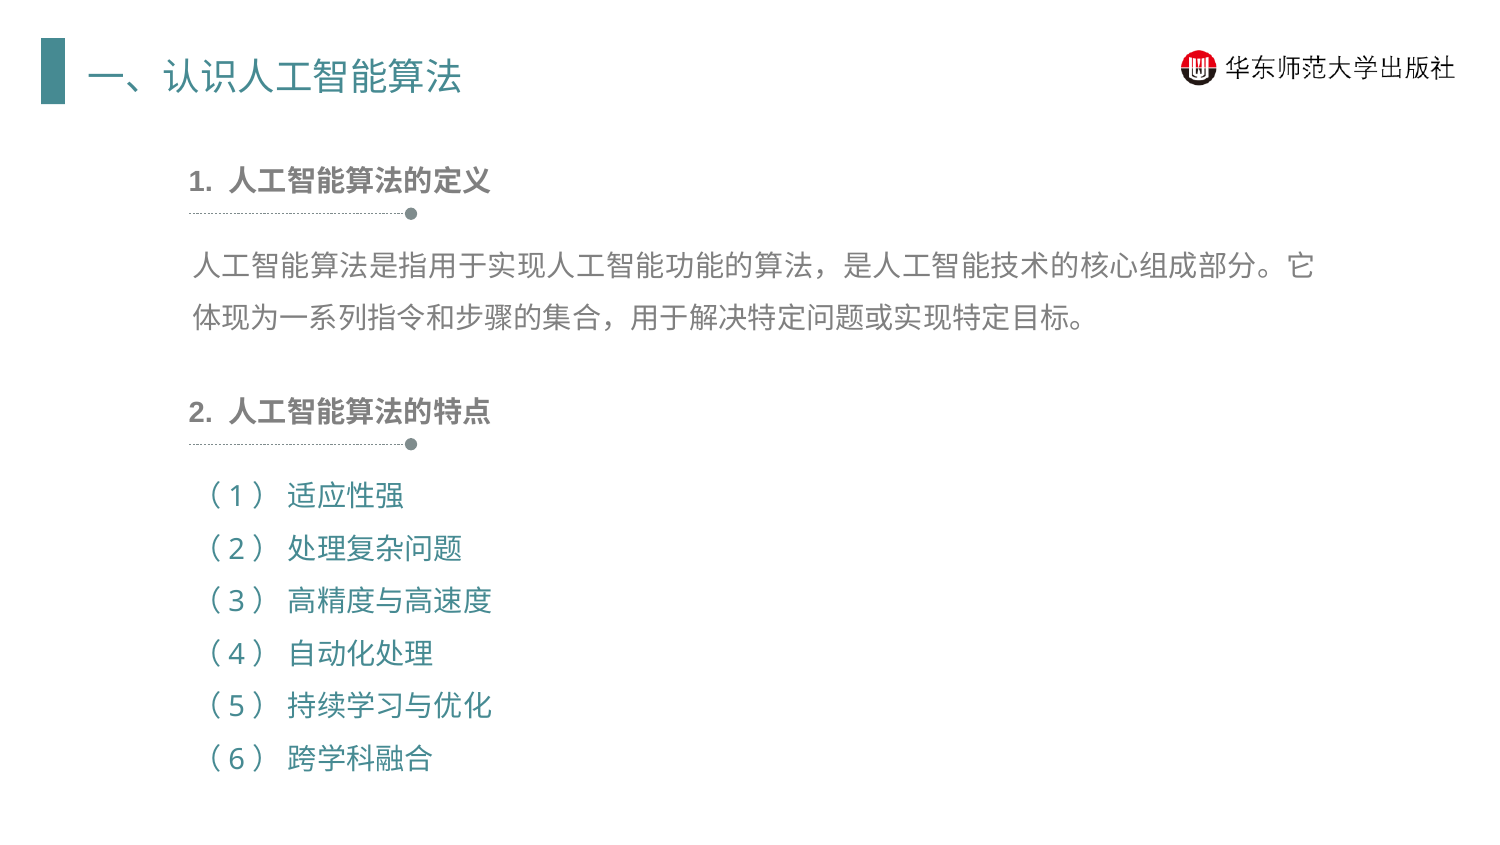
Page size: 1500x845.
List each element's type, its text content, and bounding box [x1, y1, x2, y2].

text_box 一、认识人工智能算法 [76, 47, 615, 104]
picture [1181, 38, 1485, 86]
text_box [177, 385, 1332, 787]
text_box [177, 155, 1332, 344]
